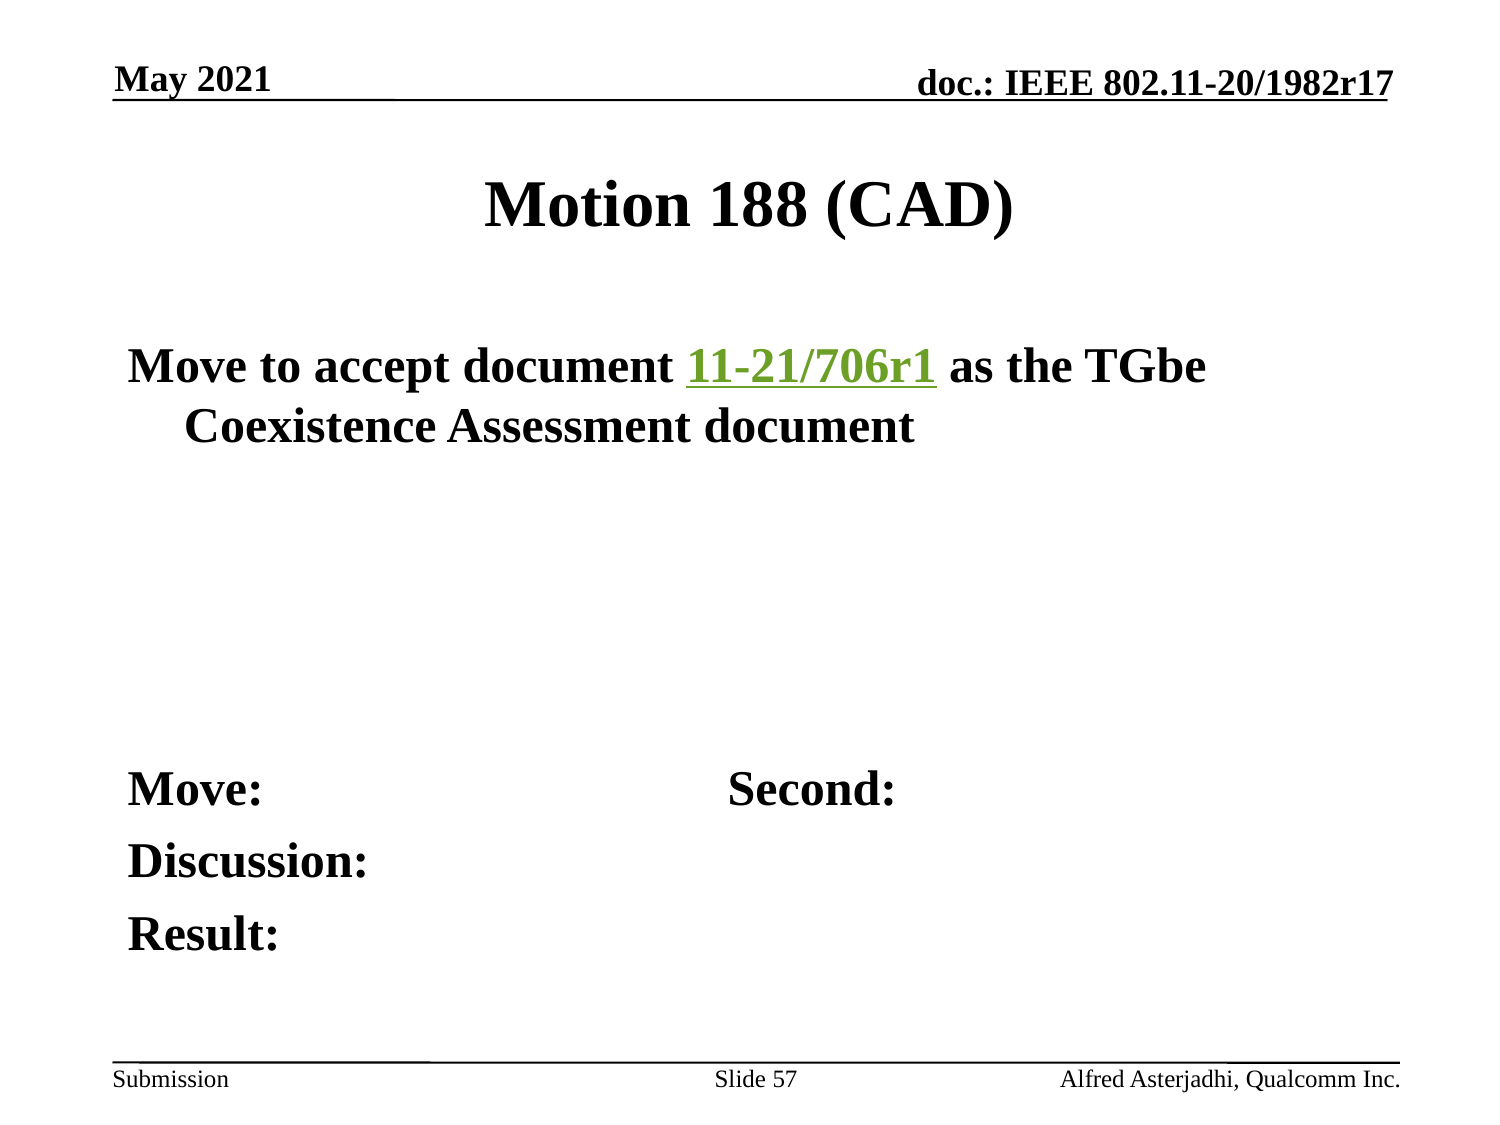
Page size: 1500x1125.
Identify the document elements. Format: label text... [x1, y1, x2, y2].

title Motion 188 (CAD) [112, 112, 1388, 288]
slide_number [114, 54, 423, 100]
list Move to accept document 11-21/706r1 as the TGbe Coexistence Assessment document Move: Second: Discussion: Result: [112, 324, 1388, 1000]
slide_number Slide 57 [712, 1061, 800, 1123]
footer Alfred Asterjadhi, Qualcomm Inc. [878, 1061, 1402, 1093]
